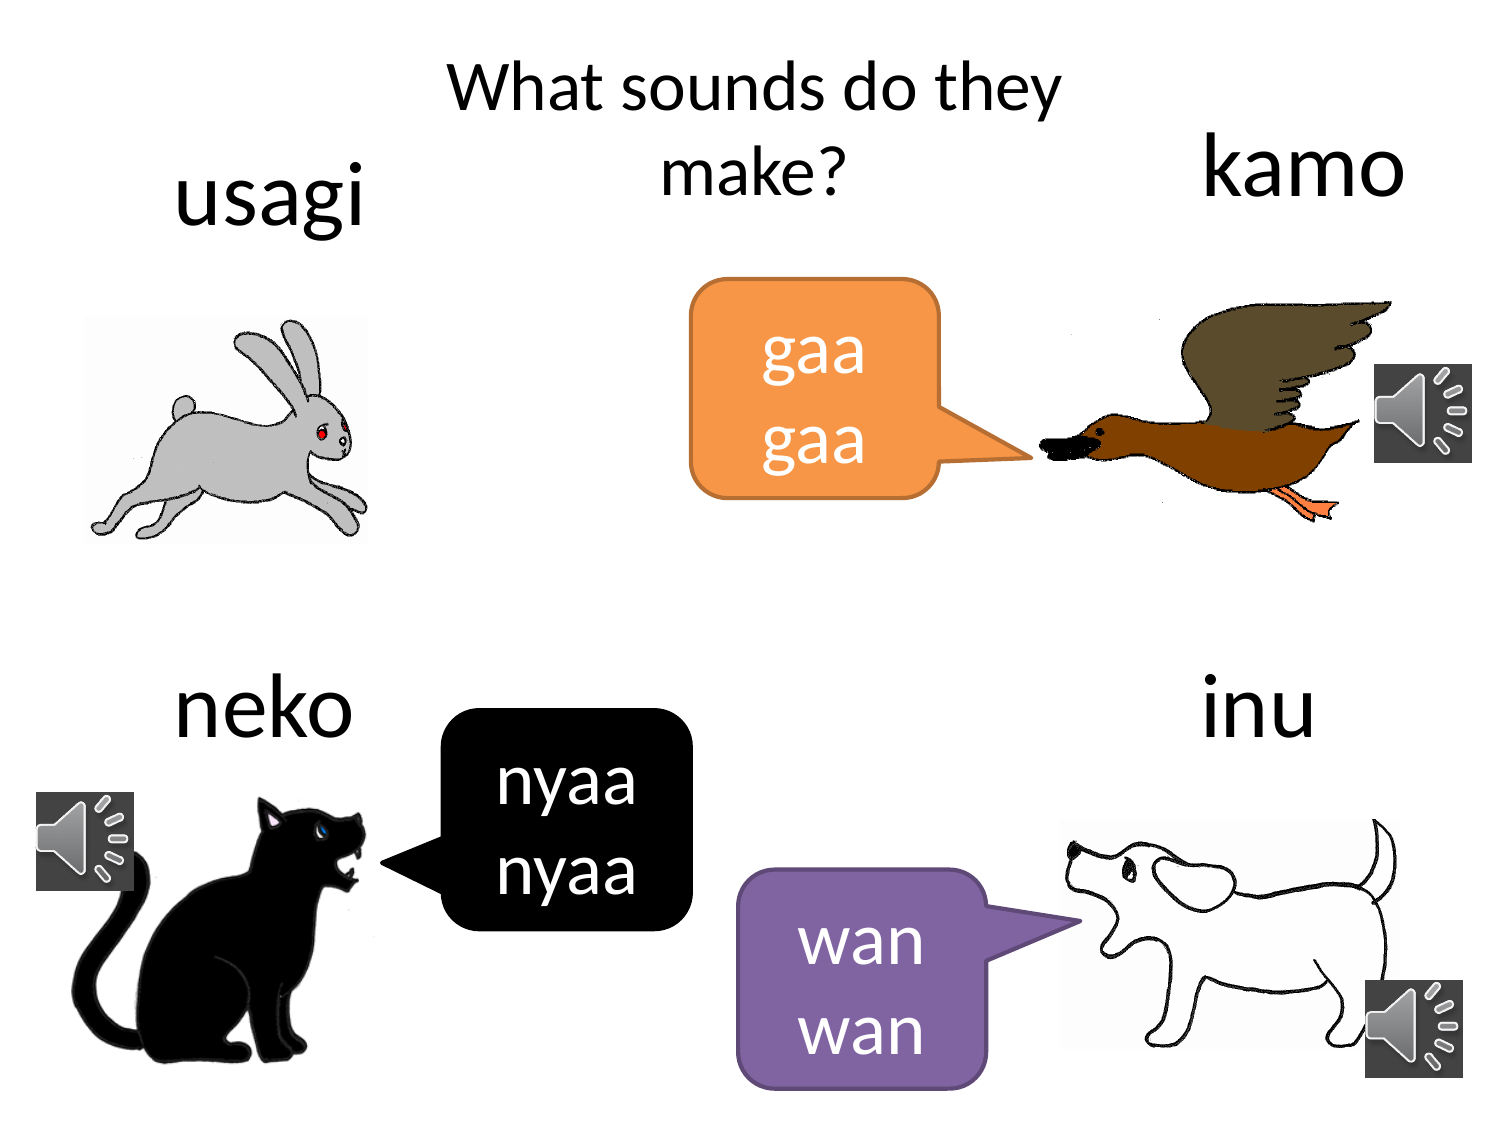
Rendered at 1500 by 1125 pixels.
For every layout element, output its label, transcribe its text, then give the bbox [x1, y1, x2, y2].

picture [1013, 282, 1474, 545]
picture [84, 316, 368, 544]
text_box gaa gaa [688, 276, 1008, 501]
text_box wan wan [736, 867, 1053, 1091]
picture [34, 786, 382, 1068]
text_box usagi [159, 126, 416, 252]
text_box nyaa nyaa [386, 708, 693, 932]
text_box neko [159, 638, 404, 764]
text_box kamo [1186, 97, 1423, 223]
text_box inu [1185, 638, 1375, 764]
picture [1058, 819, 1465, 1080]
text_box What sounds do they make? [381, 30, 1128, 219]
